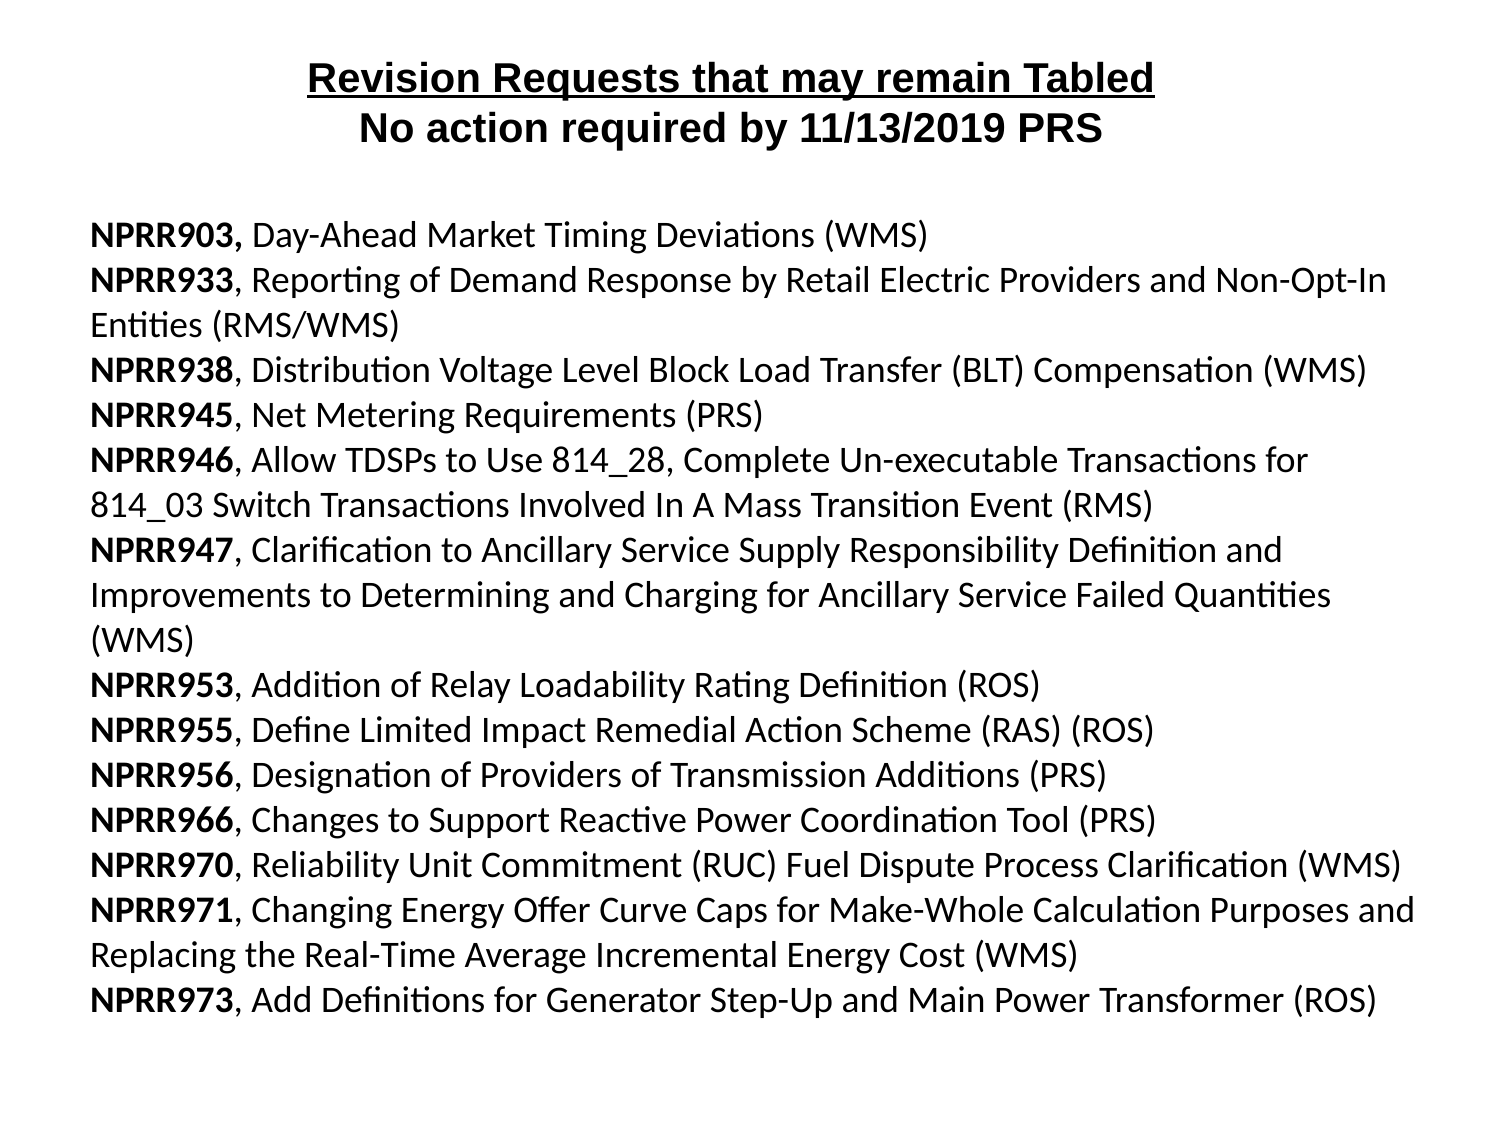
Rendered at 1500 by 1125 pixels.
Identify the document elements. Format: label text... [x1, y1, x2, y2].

subtitle NPRR903, Day-Ahead Market Timing Deviations (WMS) NPRR933, Reporting of Demand Response by Retail Electric Providers and Non-Opt-In Entities (RMS/WMS) NPRR938, Distribution Voltage Level Block Load Transfer (BLT) Compensation (WMS) NPRR945, Net Metering Requirements (PRS) NPRR946, Allow TDSPs to Use 814_28, Complete Un-executable Transactions for 814_03 Switch Transactions Involved In A Mass Transition Event (RMS) NPRR947, Clarification to Ancillary Service Supply Responsibility Definition and Improvements to Determining and Charging for Ancillary Service Failed Quantities (WMS) NPRR953, Addition of Relay Loadability Rating Definition (ROS) NPRR955, Define Limited Impact Remedial Action Scheme (RAS) (ROS) NPRR956, Designation of Providers of Transmission Additions (PRS) NPRR966, Changes to Support Reactive Power Coordination Tool (PRS) NPRR970, Reliability Unit Commitment (RUC) Fuel Dispute Process Clarification (WMS) NPRR971, Changing Energy Offer Curve Caps for Make-Whole Calculation Purposes and Replacing the Real-Time Average Incremental Energy Cost (WMS) NPRR973, Add Definitions for Generator Step-Up and Main Power Transformer (ROS) [75, 149, 1438, 1063]
title Revision Requests that may remain Tabled No action required by 11/13/2019 PRS [75, 62, 1388, 149]
